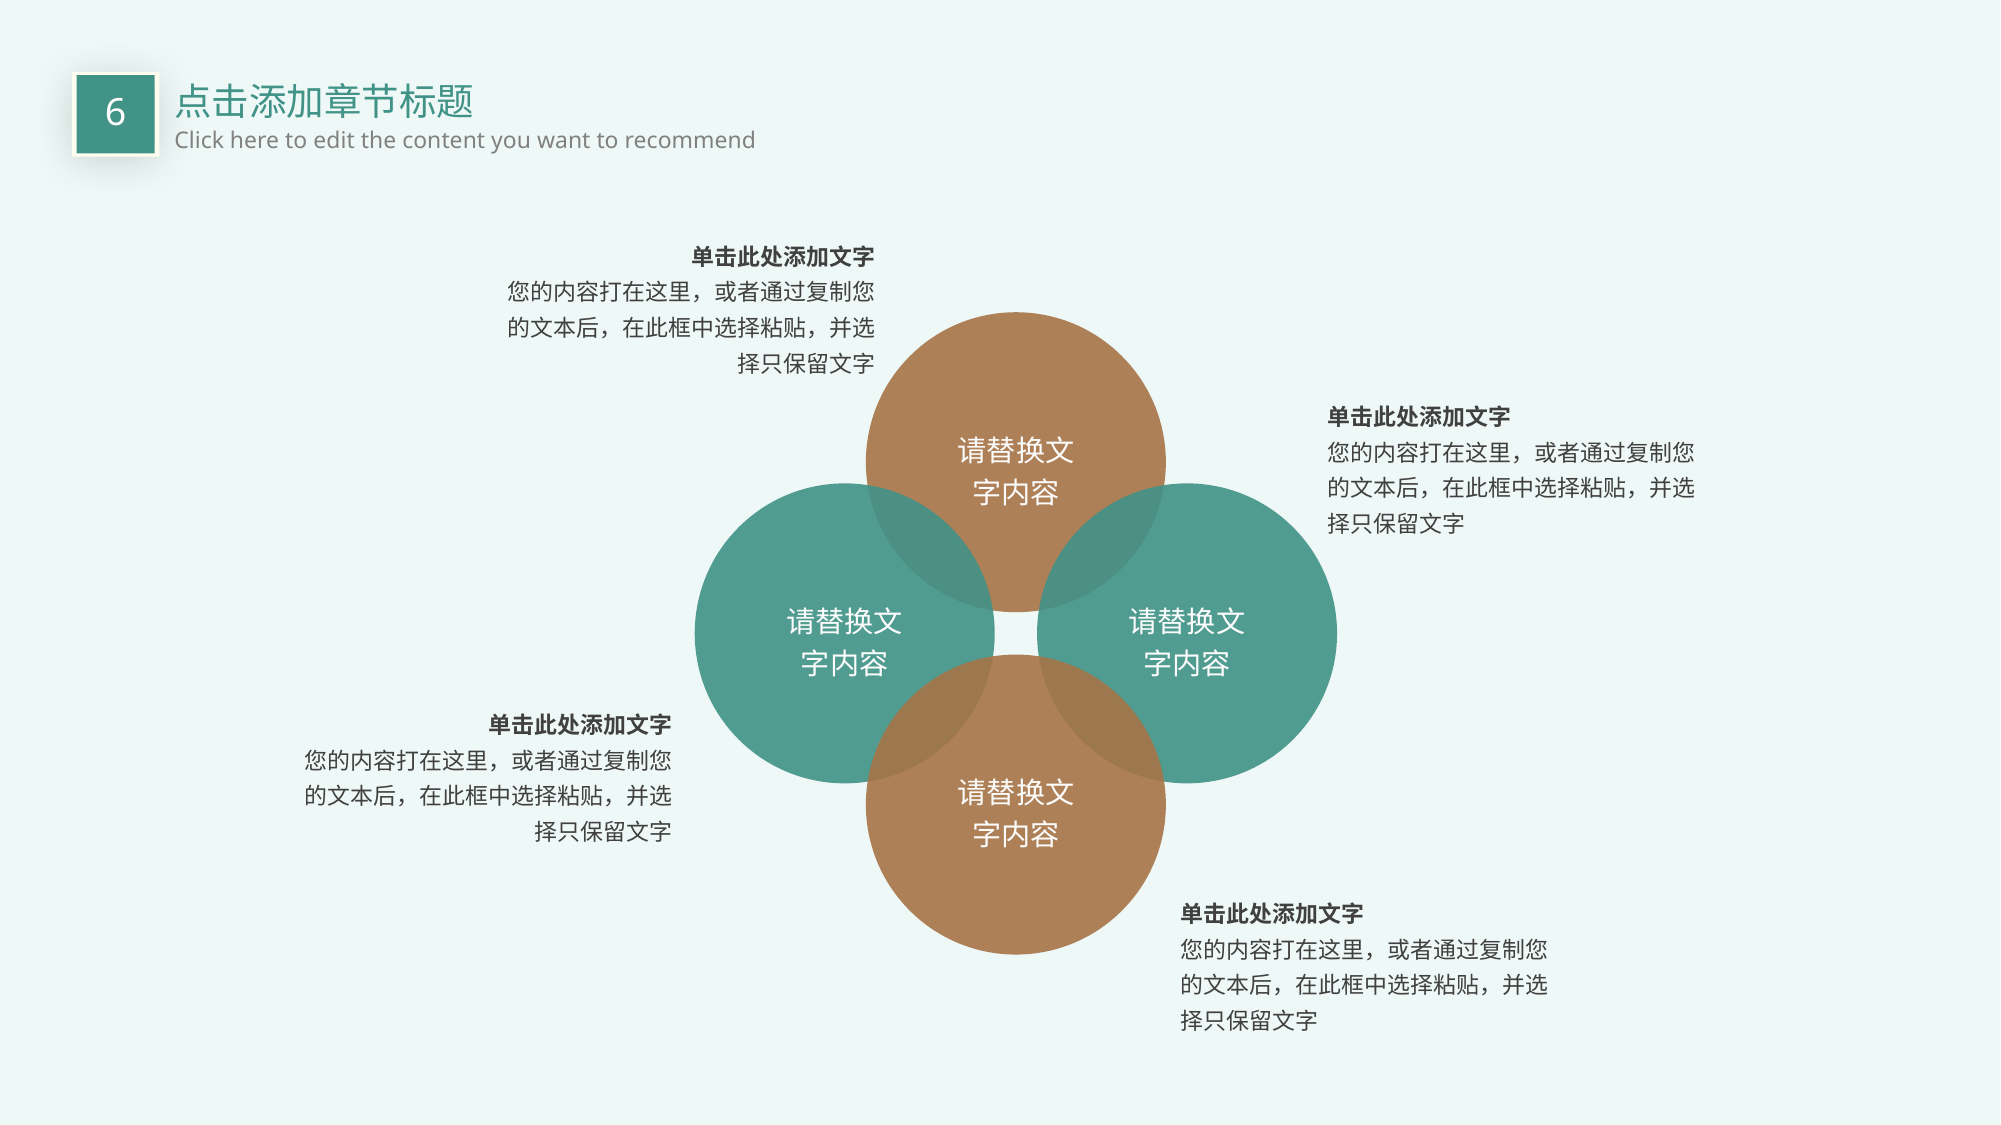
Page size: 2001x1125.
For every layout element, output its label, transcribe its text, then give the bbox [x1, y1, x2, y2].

text_box 单击此处添加文字 您的内容打在这里，或者通过复制您的文本后，在此框中选择粘贴，并选择只保留文字 [267, 694, 688, 853]
text_box [694, 483, 995, 784]
text_box 请替换文字内容 [773, 585, 916, 691]
text_box 请替换文字内容 [944, 756, 1087, 863]
text_box 请替换文字内容 [944, 414, 1087, 520]
text_box 单击此处添加文字 您的内容打在这里，或者通过复制您的文本后，在此框中选择粘贴，并选择只保留文字 [470, 226, 891, 385]
text_box [865, 654, 1166, 955]
list Click here to edit the content you want to recommend [159, 121, 1454, 172]
list 点击添加章节标题 [159, 75, 1454, 121]
text_box [865, 312, 1166, 613]
text_box 单击此处添加文字 您的内容打在这里，或者通过复制您的文本后，在此框中选择粘贴，并选择只保留文字 [1165, 884, 1586, 1042]
text_box 请替换文字内容 [1116, 585, 1259, 691]
text_box 单击此处添加文字 您的内容打在这里，或者通过复制您的文本后，在此框中选择粘贴，并选择只保留文字 [1312, 387, 1732, 545]
text_box [1037, 483, 1338, 784]
